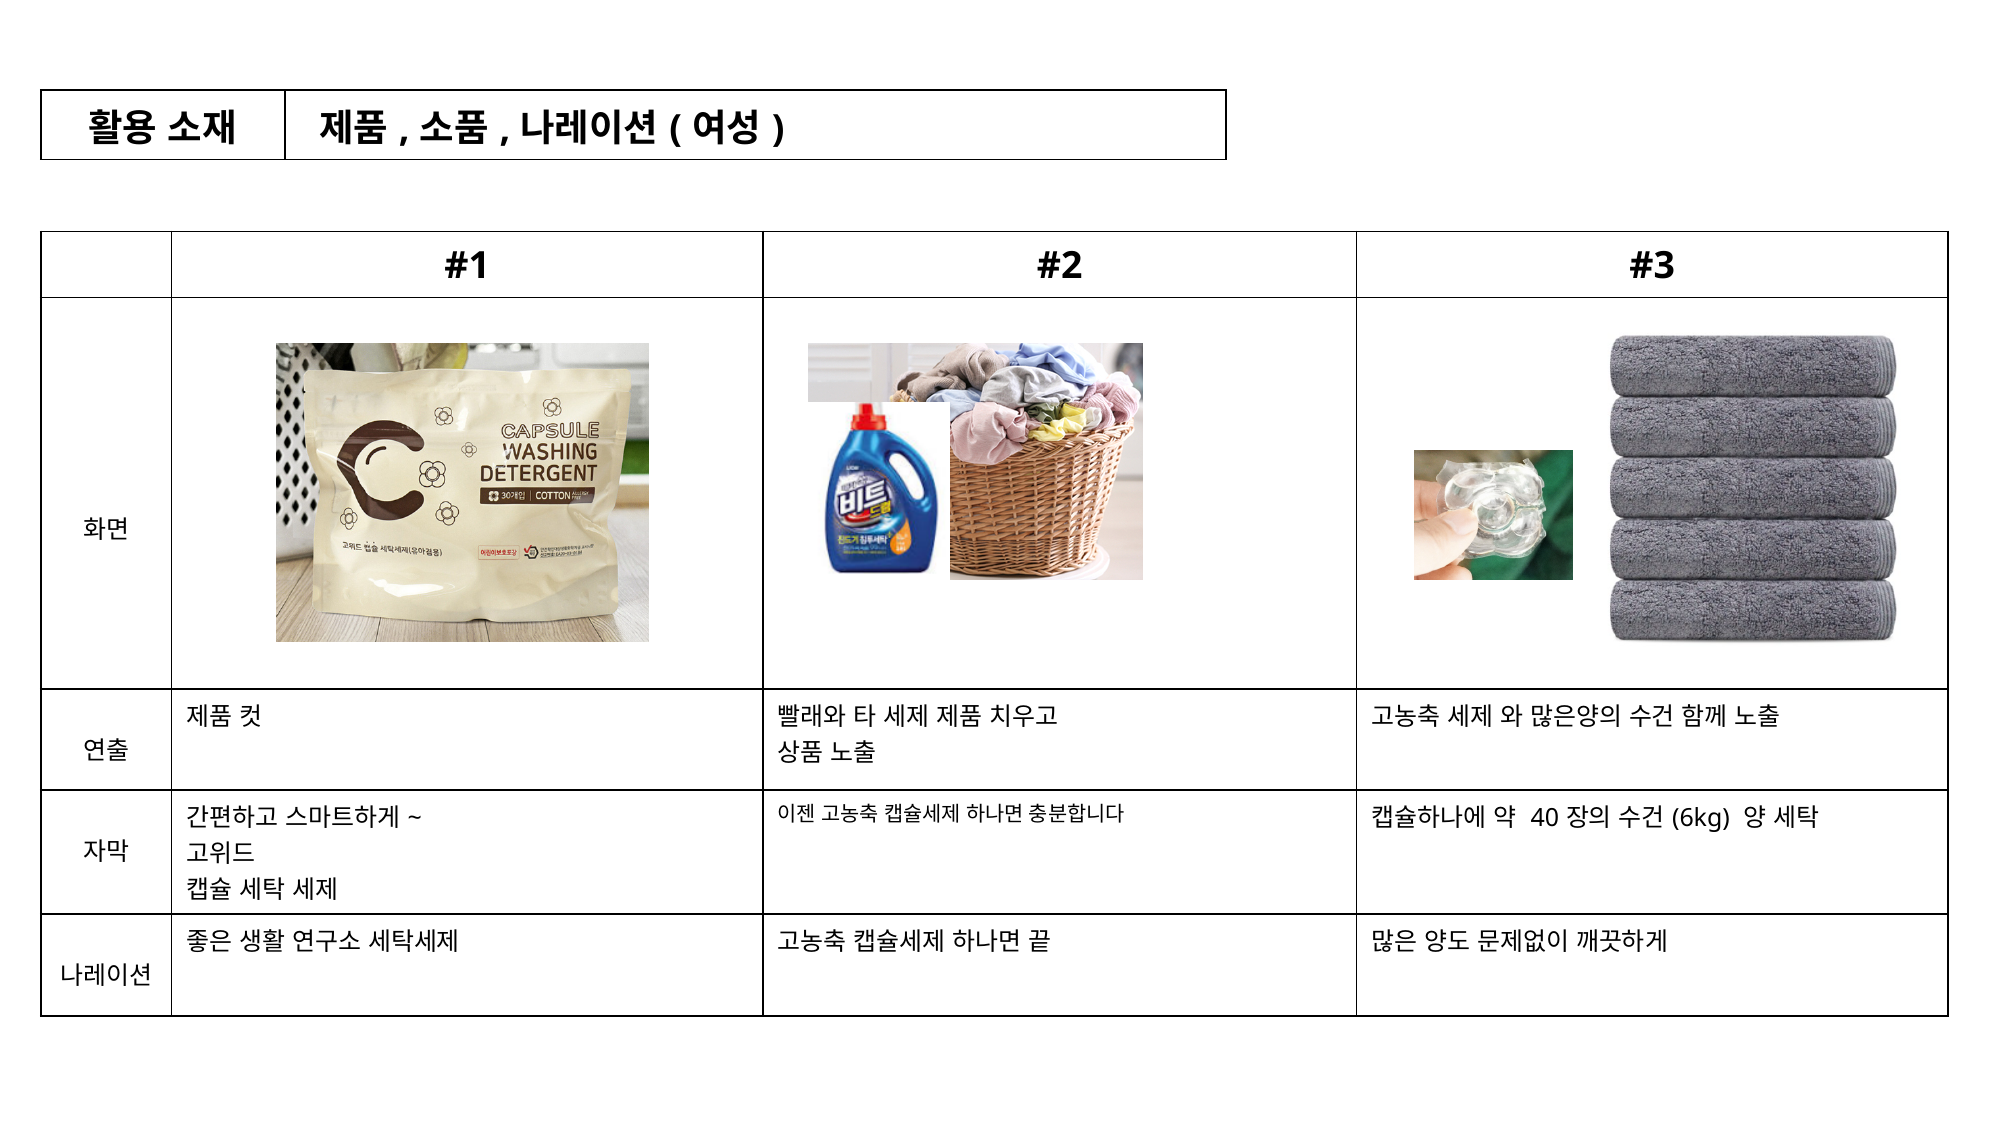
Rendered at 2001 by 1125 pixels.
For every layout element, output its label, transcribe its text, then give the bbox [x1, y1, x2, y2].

table_cell 나레이션 [42, 915, 171, 1015]
table_header #1 [172, 232, 762, 297]
picture [1602, 321, 1920, 664]
table_cell [172, 298, 762, 688]
table_cell [764, 298, 1356, 688]
table_header 제품,소품,나레이션(여성) [286, 91, 1225, 159]
table_cell 화면 [42, 298, 171, 688]
table_cell 제품 컷 [172, 690, 762, 789]
table_cell 자막 [42, 791, 171, 913]
picture [276, 343, 649, 642]
table_cell 캡슐하나에 약 40장의 수건(6kg) 양 세탁 [1357, 791, 1947, 913]
table_cell 이젠 고농축 캡슐세제 하나면 충분합니다 [764, 791, 1356, 913]
table_cell 많은 양도 문제없이 깨끗하게 [1357, 915, 1947, 1015]
picture [808, 343, 1143, 580]
table_cell 빨래와 타 세제 제품 치우고 상품 노출 [764, 690, 1356, 789]
table_cell 좋은 생활 연구소 세탁세제 [172, 915, 762, 1015]
table_header 활용 소재 [42, 91, 284, 159]
table_header #3 [1357, 232, 1947, 297]
table_header [42, 232, 171, 297]
table_cell 연출 [42, 690, 171, 789]
table_cell 간편하고 스마트하게~ 고위드 캡슐 세탁 세제 [172, 791, 762, 913]
table_cell 고농축 캡슐세제 하나면 끝 [764, 915, 1356, 1015]
picture [1414, 450, 1573, 580]
table_cell [1357, 298, 1947, 688]
table_cell 고농축 세제 와 많은양의 수건 함께 노출 [1357, 690, 1947, 789]
table_header #2 [764, 232, 1356, 297]
